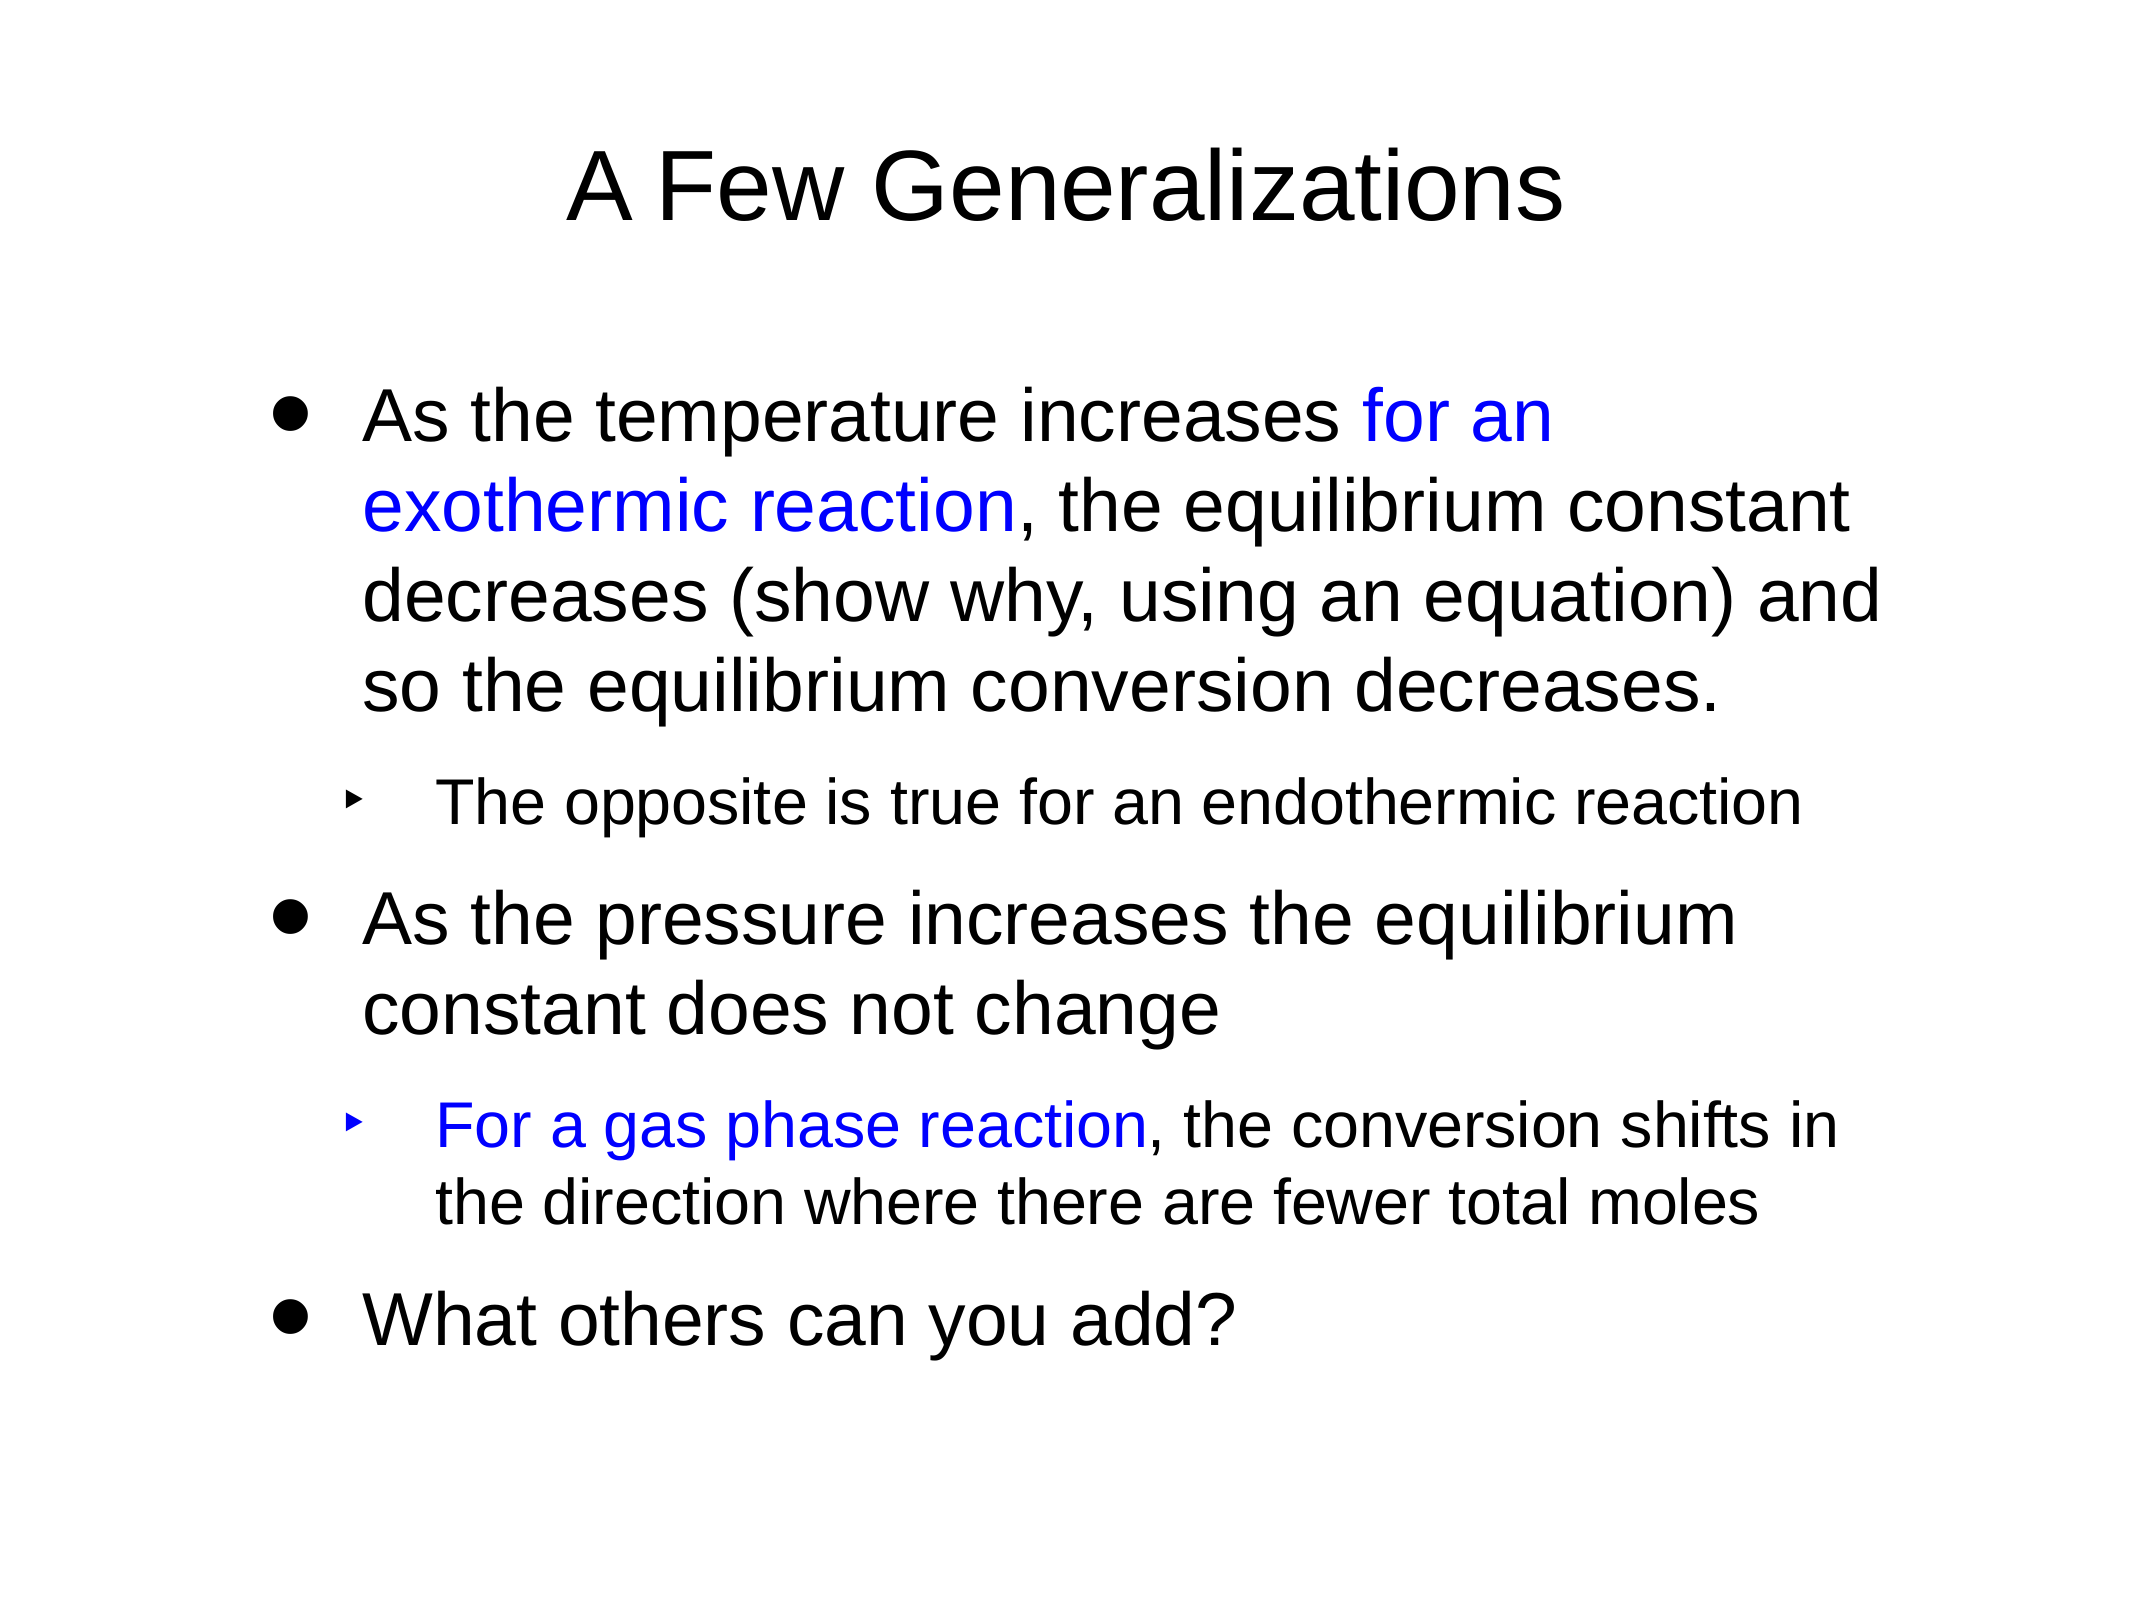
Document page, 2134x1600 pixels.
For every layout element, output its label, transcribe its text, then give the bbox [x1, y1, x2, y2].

list As the temperature increases for an exothermic reaction, the equilibrium constant decreases (show why, using an equation) and so the equilibrium conversion decreases. The opposite is true for an endothermic reaction As the pressure increases the equilibrium constant does not change For a gas phase reaction, the conversion shifts in the direction where there are fewer total moles What others can you add? [208, 335, 1925, 1392]
title A Few Generalizations [208, 41, 1925, 319]
